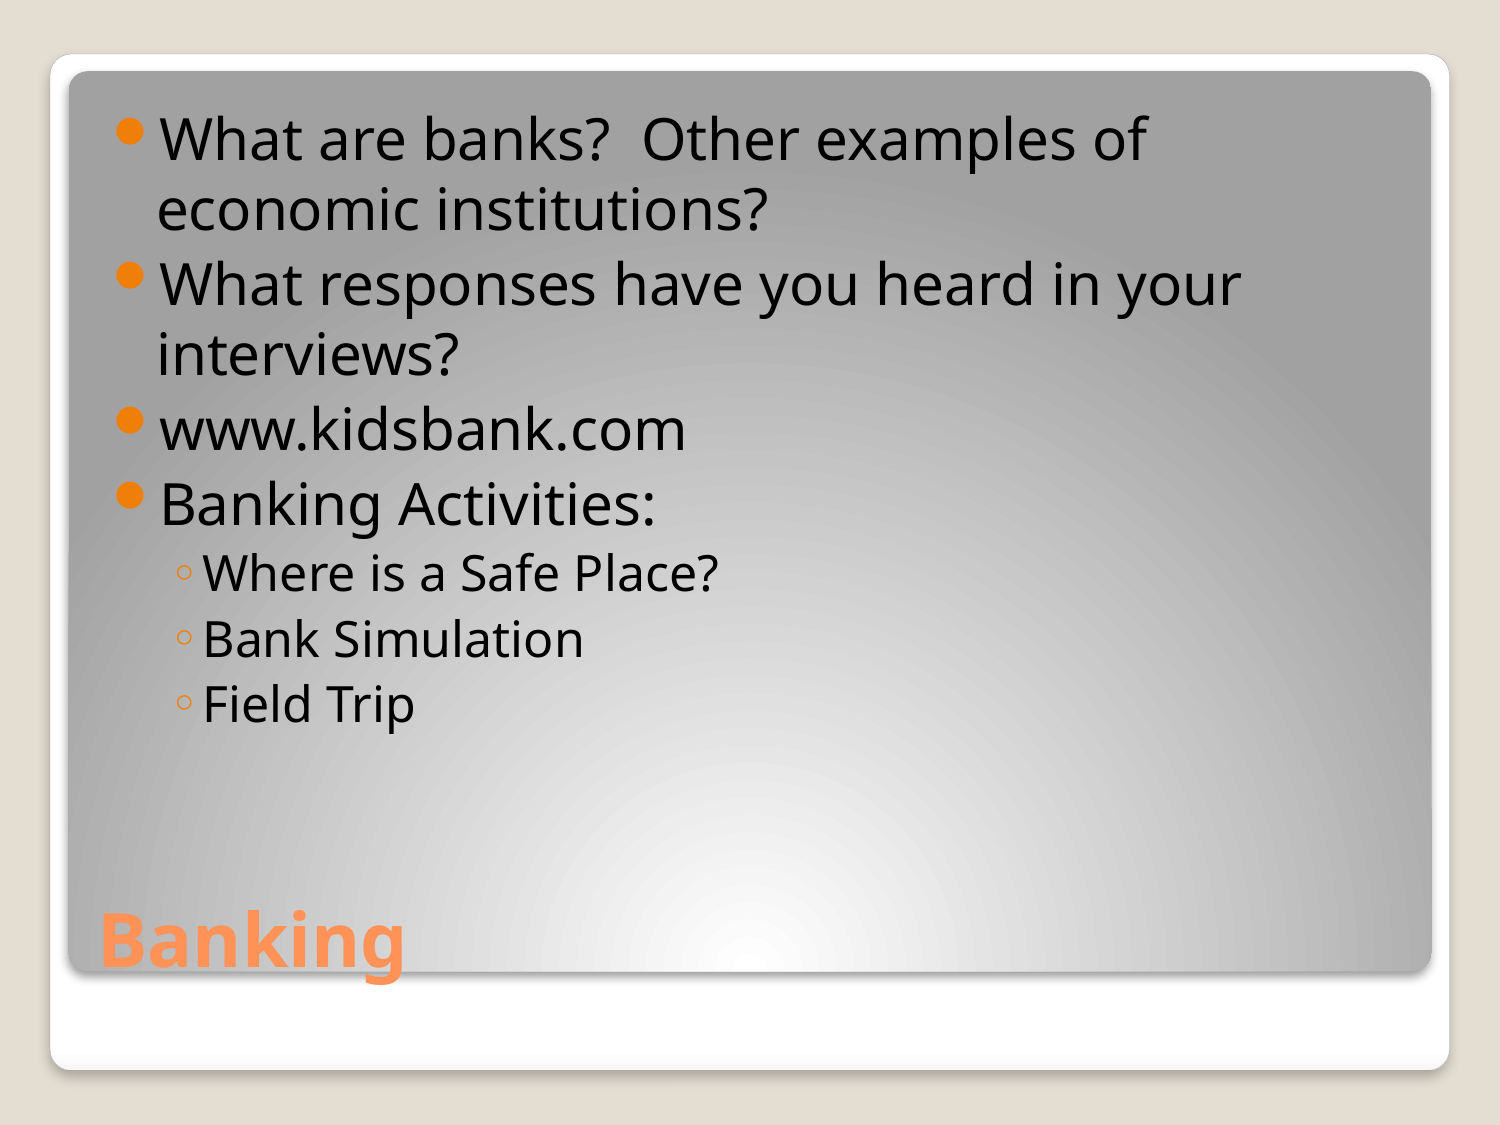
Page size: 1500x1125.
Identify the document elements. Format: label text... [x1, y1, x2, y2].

list What are banks? Other examples of economic institutions? What responses have you heard in your interviews? www.kidsbank.com Banking Activities: Where is a Safe Place? Bank Simulation Field Trip [82, 86, 1425, 774]
title Banking [82, 817, 1425, 990]
